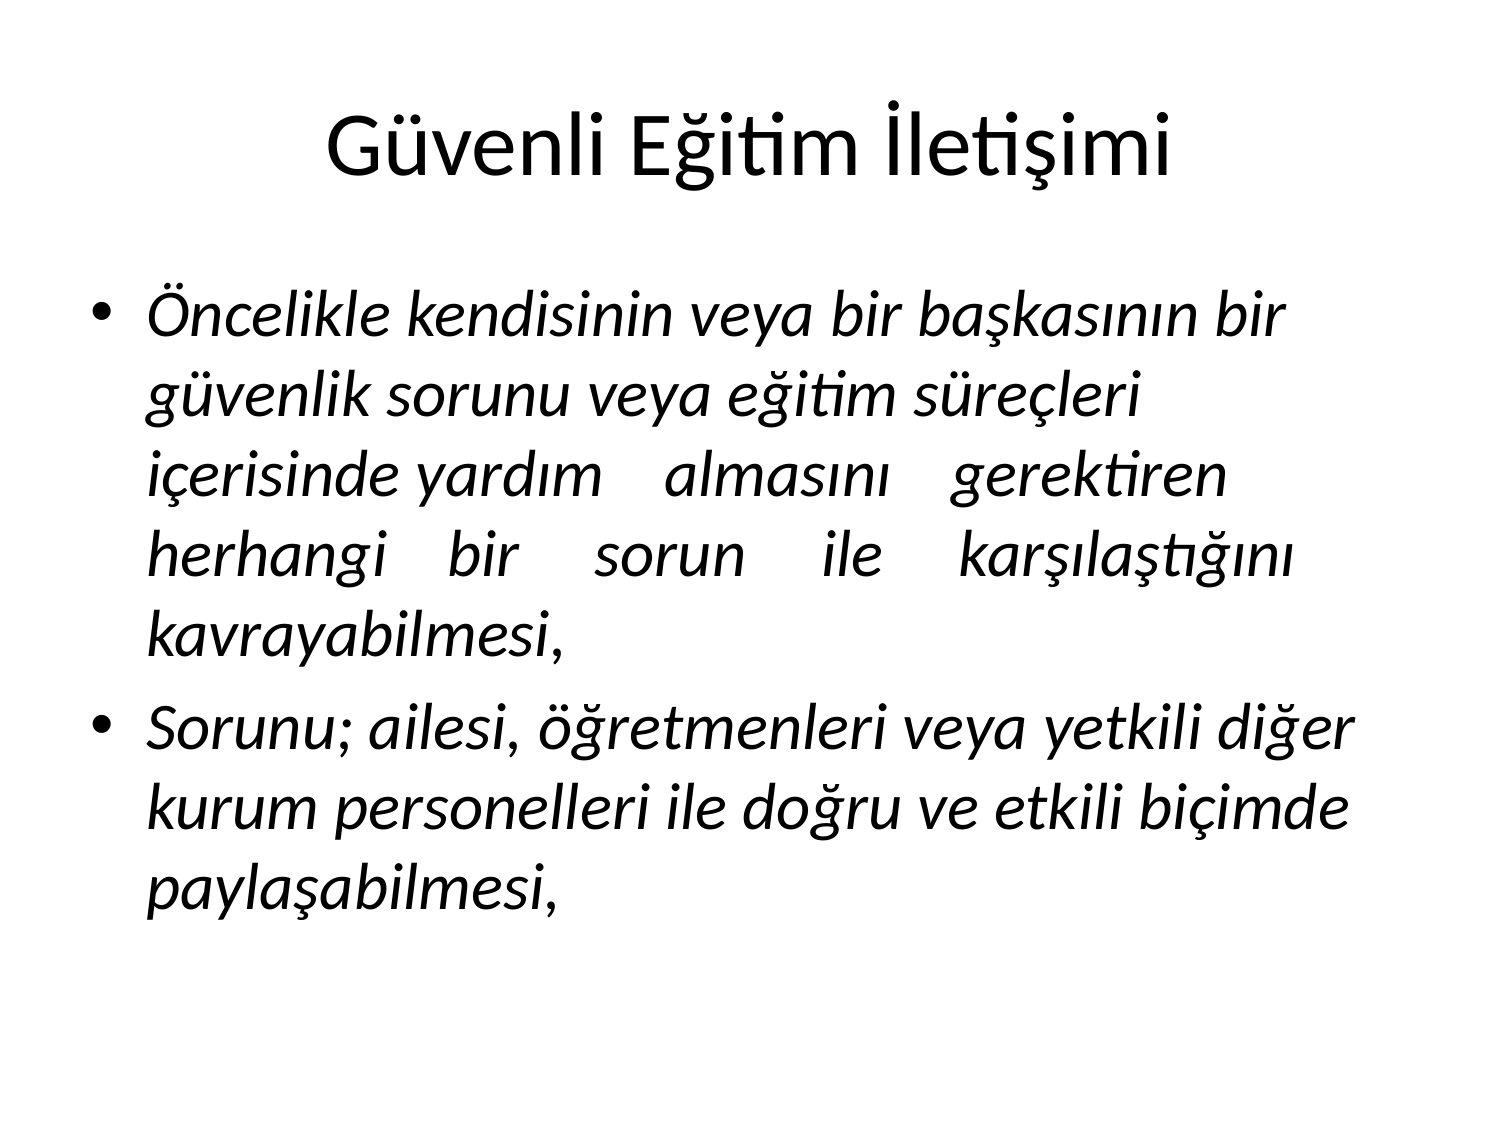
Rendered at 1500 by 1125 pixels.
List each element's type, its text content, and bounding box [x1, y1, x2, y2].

list Öncelikle kendisinin veya bir başkasının bir güvenlik sorunu veya eğitim süreçleri içerisinde yardım almasını gerektiren herhangi bir sorun ile karşılaştığını kavrayabilmesi, Sorunu; ailesi, öğretmenleri veya yetkili diğer kurum personelleri ile doğru ve etkili biçimde paylaşabilmesi, [75, 262, 1425, 1005]
title Güvenli Eğitim İletişimi [75, 45, 1425, 233]
